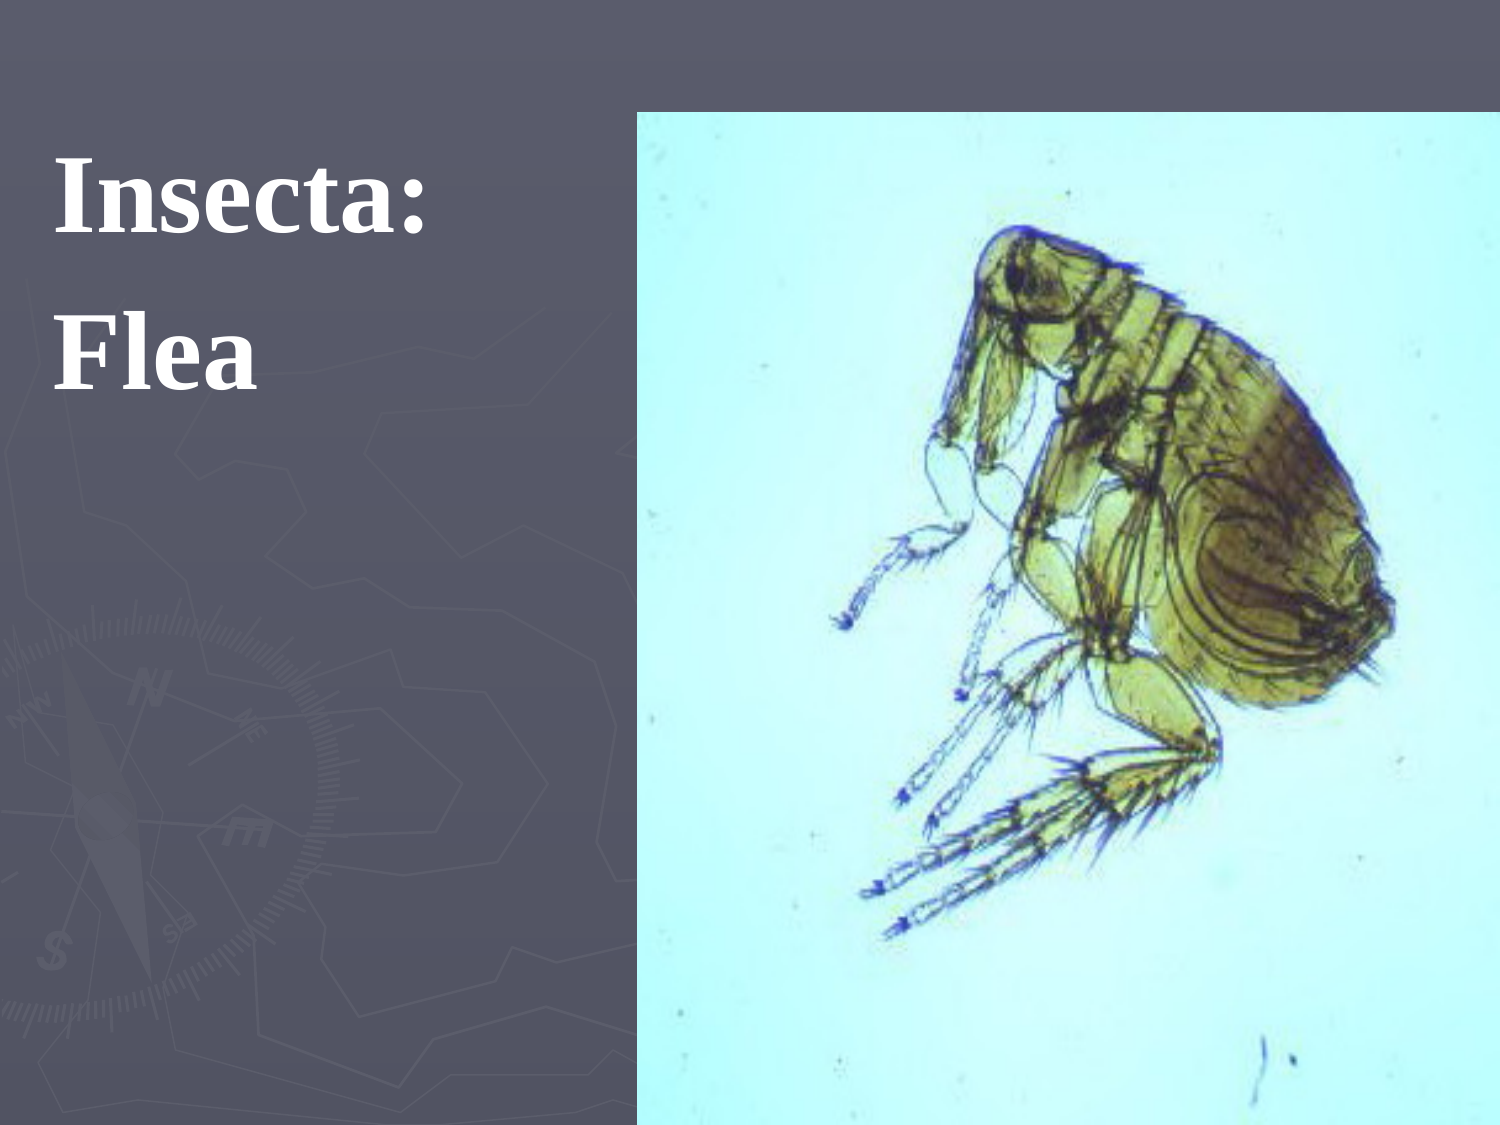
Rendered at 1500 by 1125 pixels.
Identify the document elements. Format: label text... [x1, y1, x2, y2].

list Insecta: Flea [37, 112, 635, 588]
picture [637, 112, 1500, 1125]
